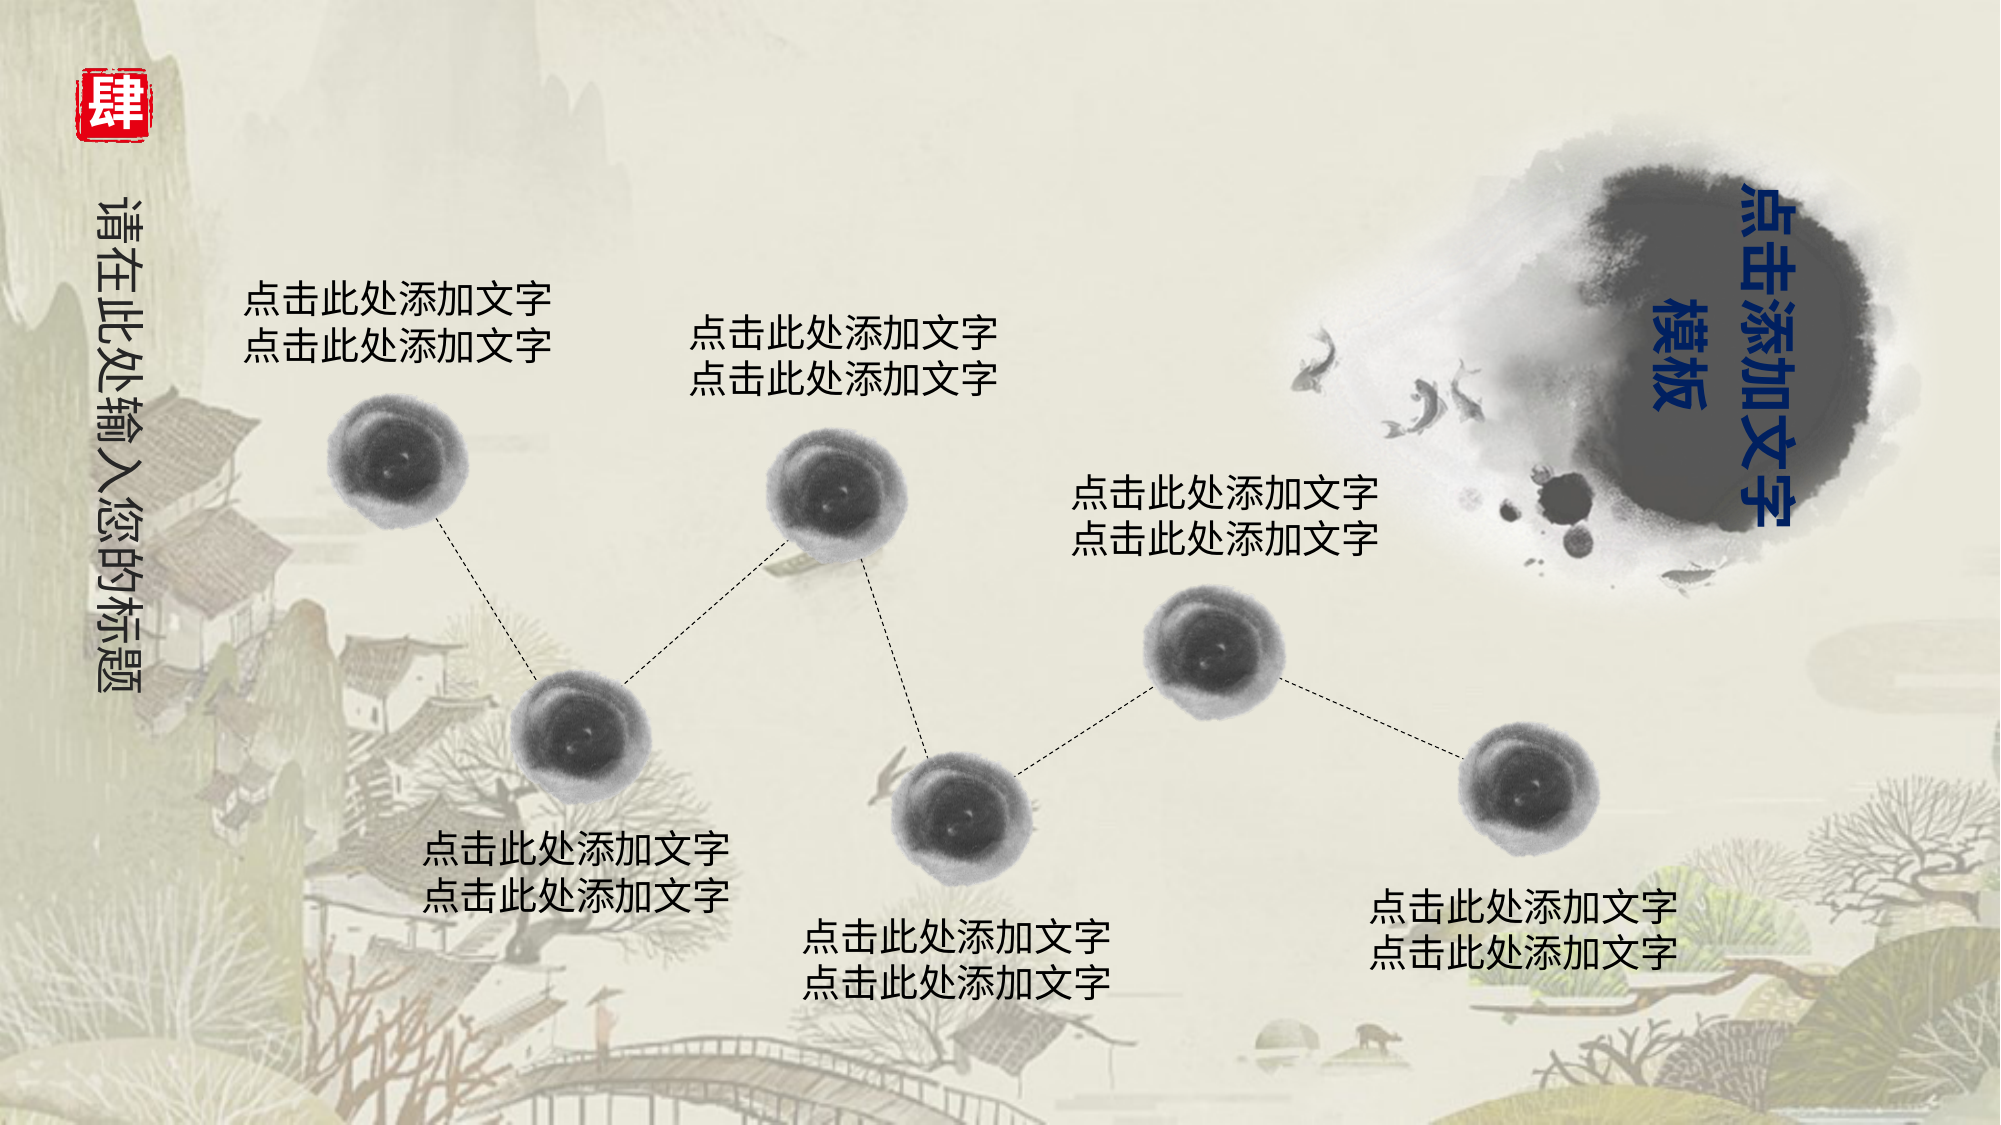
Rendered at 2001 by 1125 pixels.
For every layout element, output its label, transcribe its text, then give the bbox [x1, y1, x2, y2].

text_box 点击此处添加文字 点击此处添加文字 [406, 823, 762, 926]
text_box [1189, 82, 1941, 657]
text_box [400, 461, 1532, 823]
text_box 点击此处添加文字 点击此处添加文字 [786, 904, 1142, 1013]
text_box 点击此处添加文字 点击此处添加文字 [228, 267, 584, 376]
text_box 点击此处添加文字 点击此处添加文字 [674, 301, 1030, 410]
text_box 点击此处添加文字 点击此处添加文字 [1353, 874, 1709, 983]
picture [0, 0, 2000, 1125]
